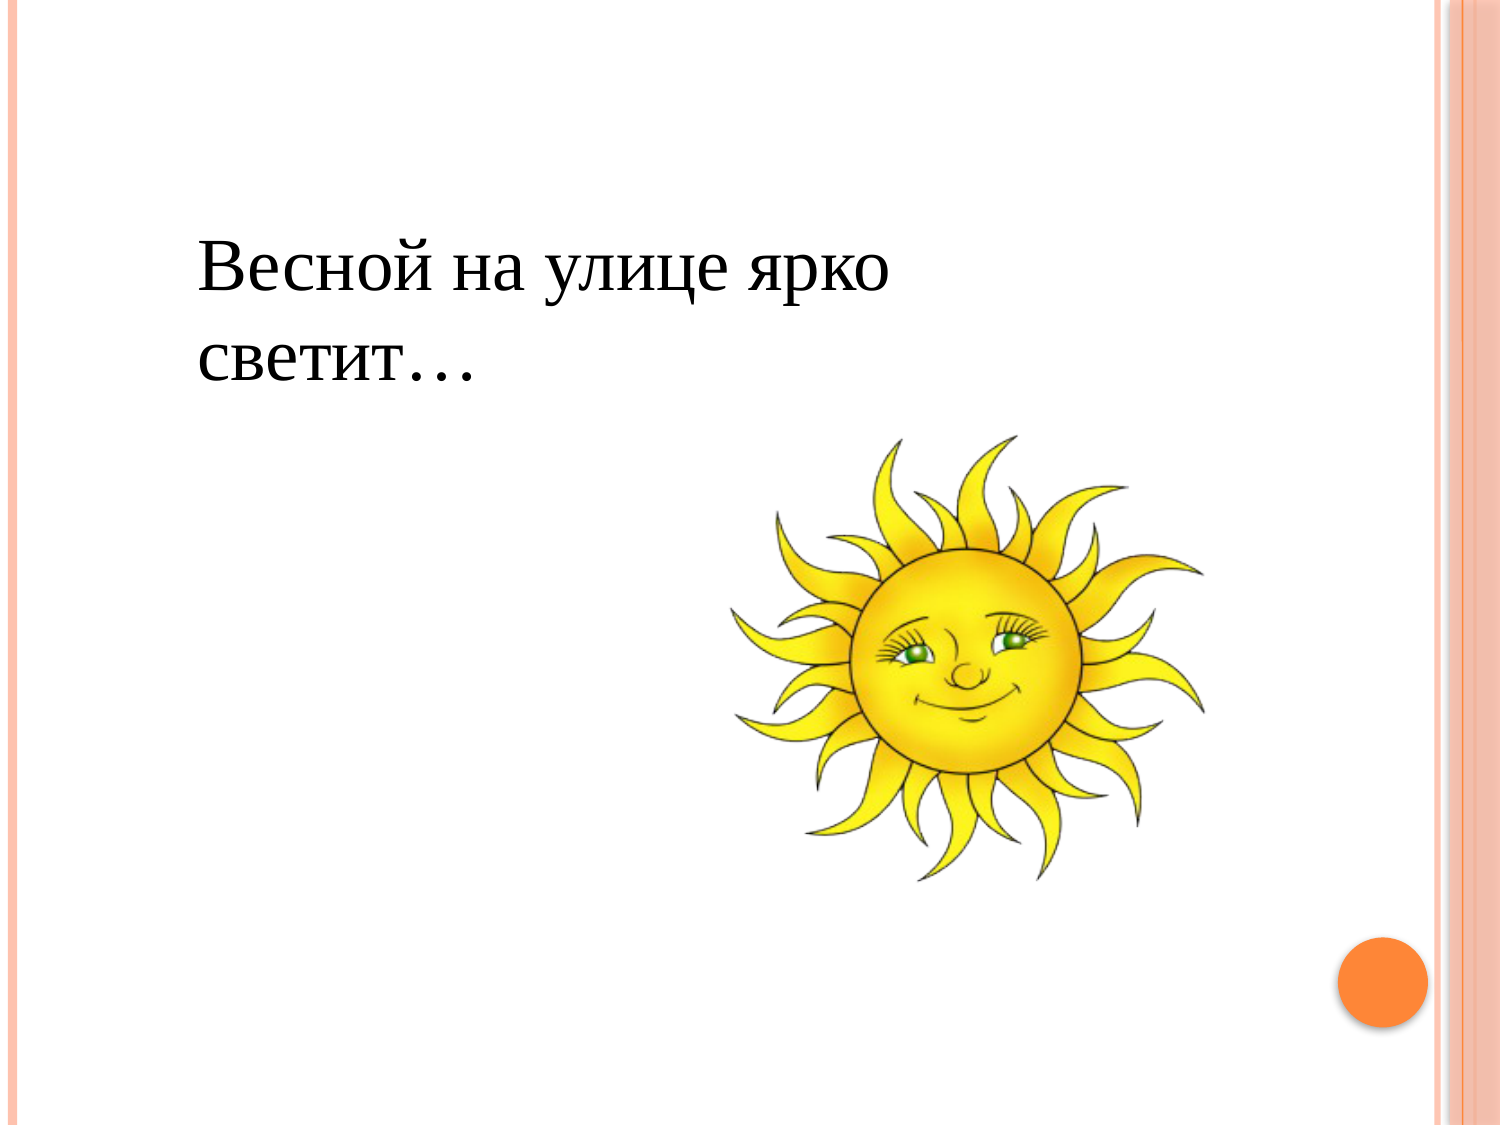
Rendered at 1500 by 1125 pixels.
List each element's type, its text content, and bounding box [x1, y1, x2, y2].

picture [702, 420, 1223, 888]
text_box Весной на улице ярко светит… [182, 208, 987, 403]
